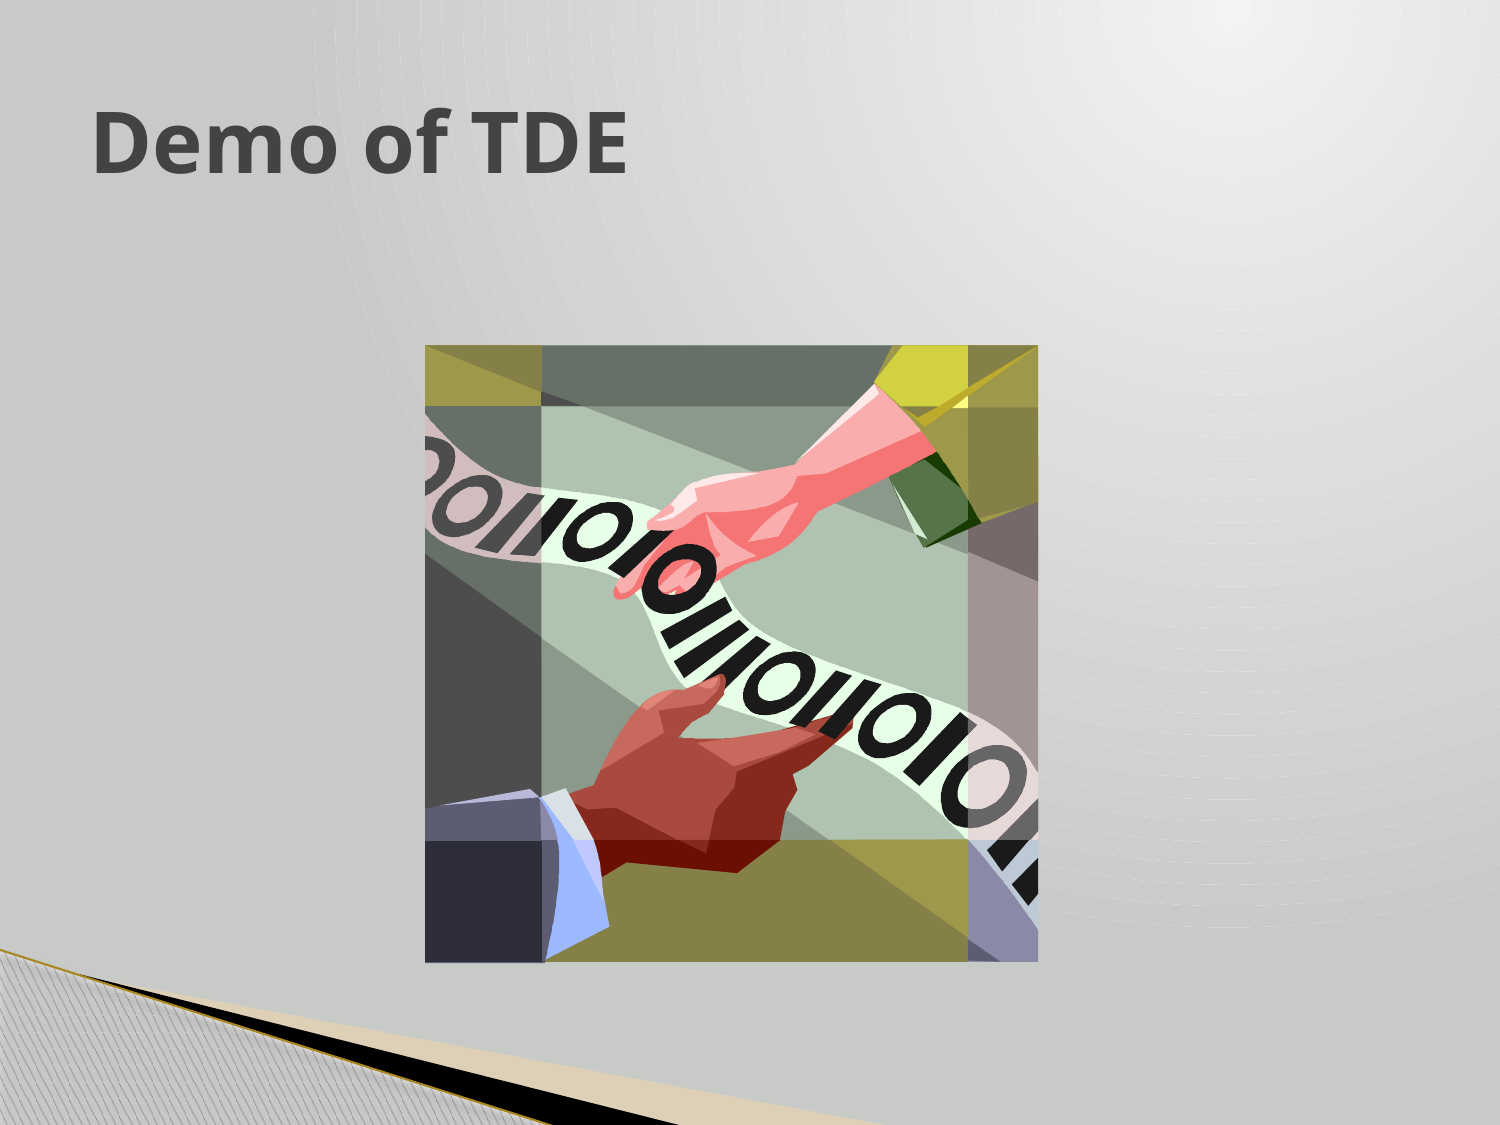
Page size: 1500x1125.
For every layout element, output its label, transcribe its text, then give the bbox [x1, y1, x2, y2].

picture [424, 337, 1048, 972]
title Demo of TDE [75, 45, 1425, 233]
